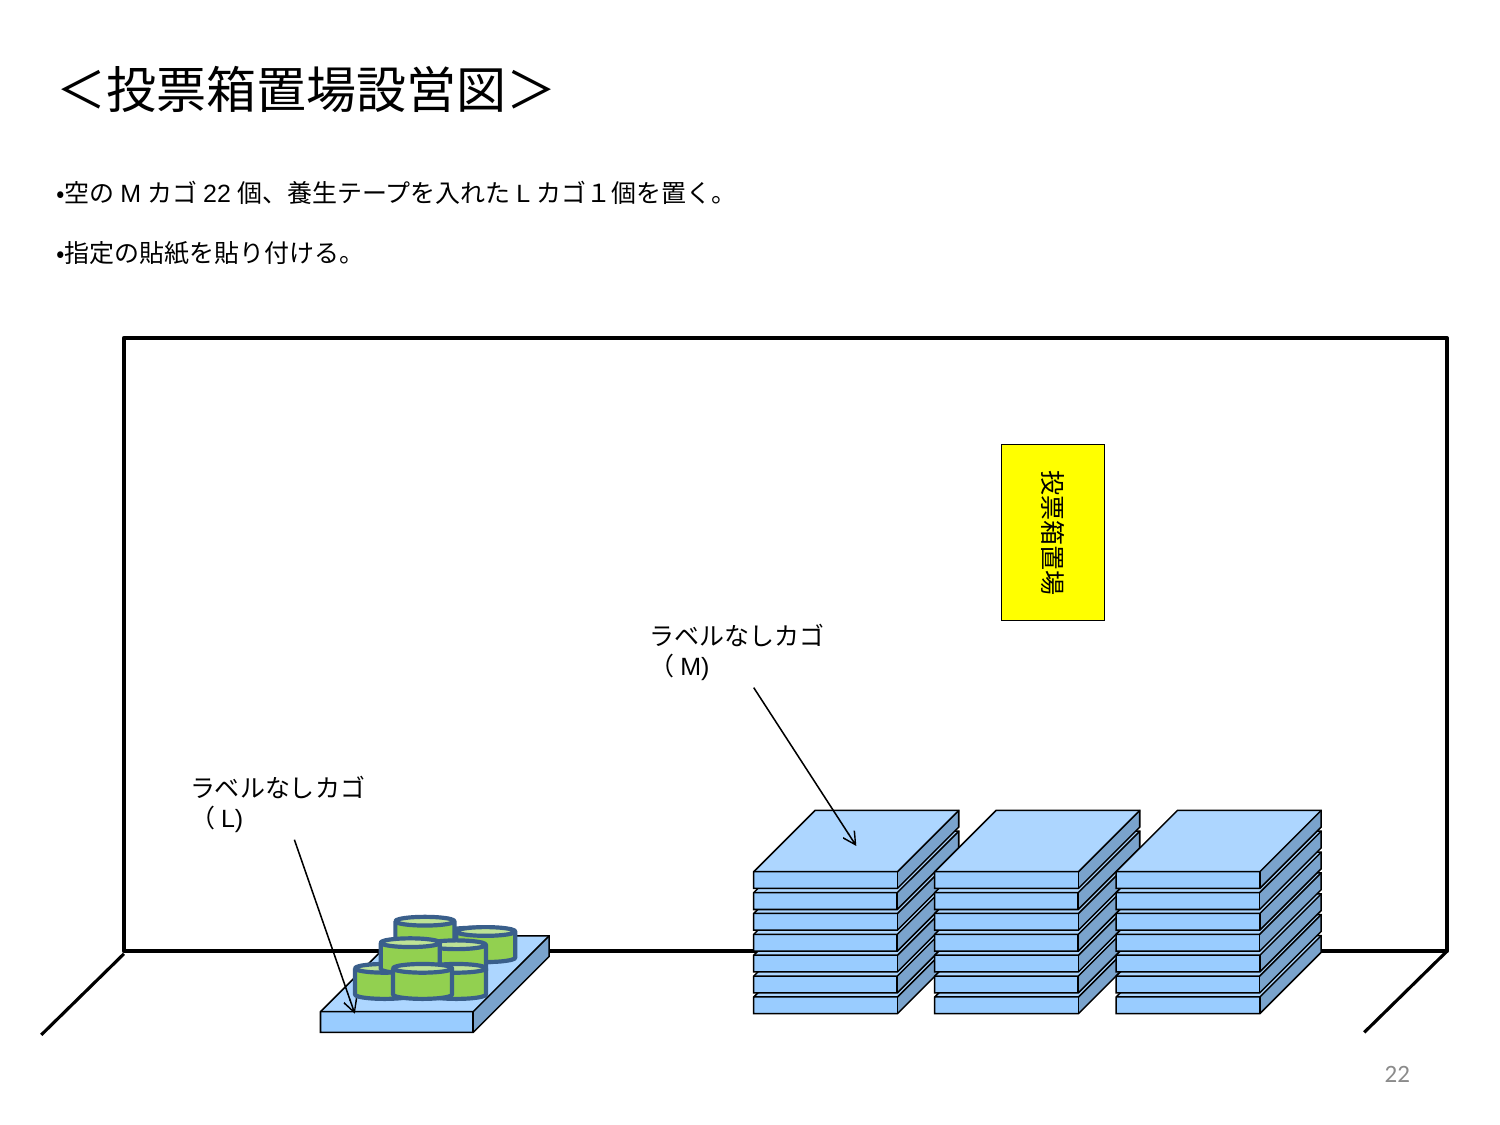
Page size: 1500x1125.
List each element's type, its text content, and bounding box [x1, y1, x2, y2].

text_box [40, 953, 125, 1036]
text_box ラベルなしカゴ（M) [634, 612, 873, 688]
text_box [1115, 810, 1322, 1014]
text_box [360, 916, 516, 1000]
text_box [294, 810, 356, 1014]
title ＜投票箱置場設営図＞ [41, 54, 1447, 124]
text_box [934, 810, 1113, 1014]
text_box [753, 658, 857, 847]
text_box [1363, 950, 1448, 1033]
slide_number 22 [1074, 1042, 1425, 1103]
text_box 投票箱置場 [1001, 444, 1105, 621]
text_box ラベルなしカゴ（L) [175, 765, 414, 840]
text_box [753, 810, 932, 1014]
text_box ・空のMカゴ22個、養生テープを入れたLカゴ１個を置く。 ・指定の貼紙を貼り付ける。 [41, 170, 857, 275]
text_box [320, 1008, 498, 1033]
text_box [122, 336, 1449, 953]
